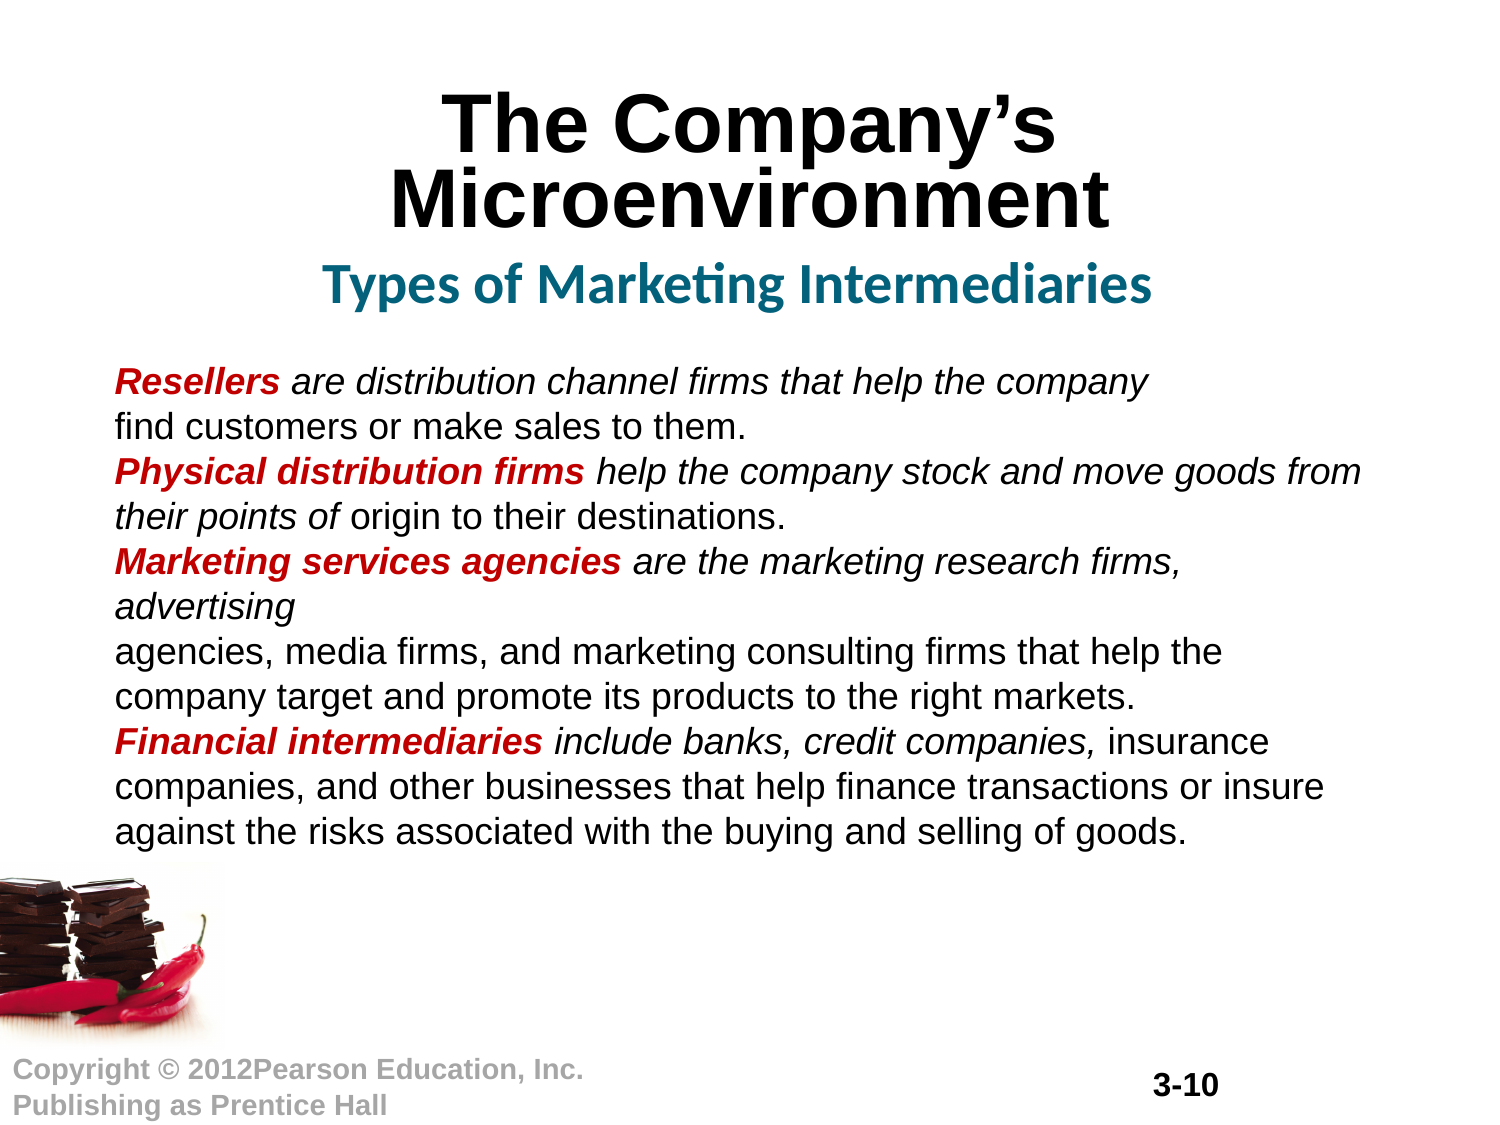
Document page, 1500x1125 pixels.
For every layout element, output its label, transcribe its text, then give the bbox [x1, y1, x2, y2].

picture [0, 862, 225, 1050]
title The Company’s Microenvironment [112, 37, 1388, 226]
list Types of Marketing Intermediaries [149, 237, 1326, 301]
text_box Resellers are distribution channel firms that help the company find customers or make sales to them. Physical distribution firms help the company stock and move goods from their points of origin to their destinations. Marketing services agencies are the marketing research firms, advertising agencies, media firms, and marketing consulting firms that help the company target and promote its products to the right markets. Financial intermediaries include banks, credit companies, insurance companies, and other businesses that help finance transactions or insure against the risks associated with the buying and selling of goods. [99, 349, 1388, 860]
